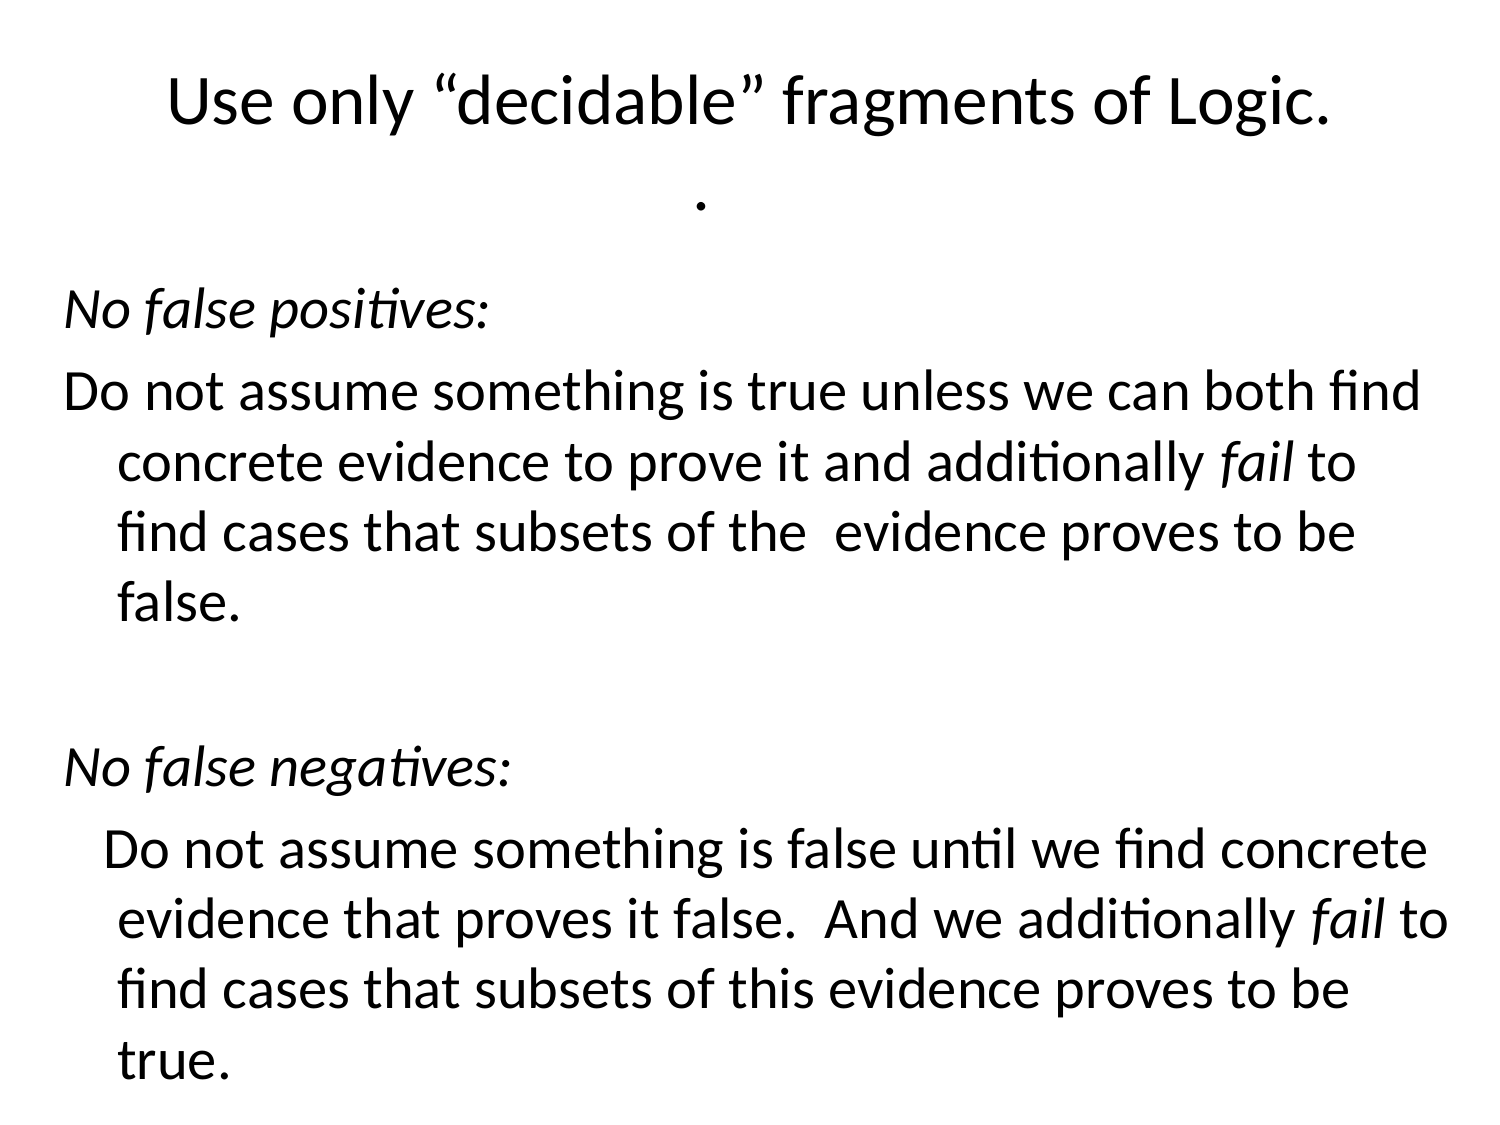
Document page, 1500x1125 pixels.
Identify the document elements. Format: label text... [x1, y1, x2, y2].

title Use only “decidable” fragments of Logic. . [75, 45, 1425, 233]
list No false positives: Do not assume something is true unless we can both find concrete evidence to prove it and additionally fail to find cases that subsets of the evidence proves to be false. No false negatives: Do not assume something is false until we find concrete evidence that proves it false. And we additionally fail to find cases that subsets of this evidence proves to be true. [48, 262, 1477, 1102]
